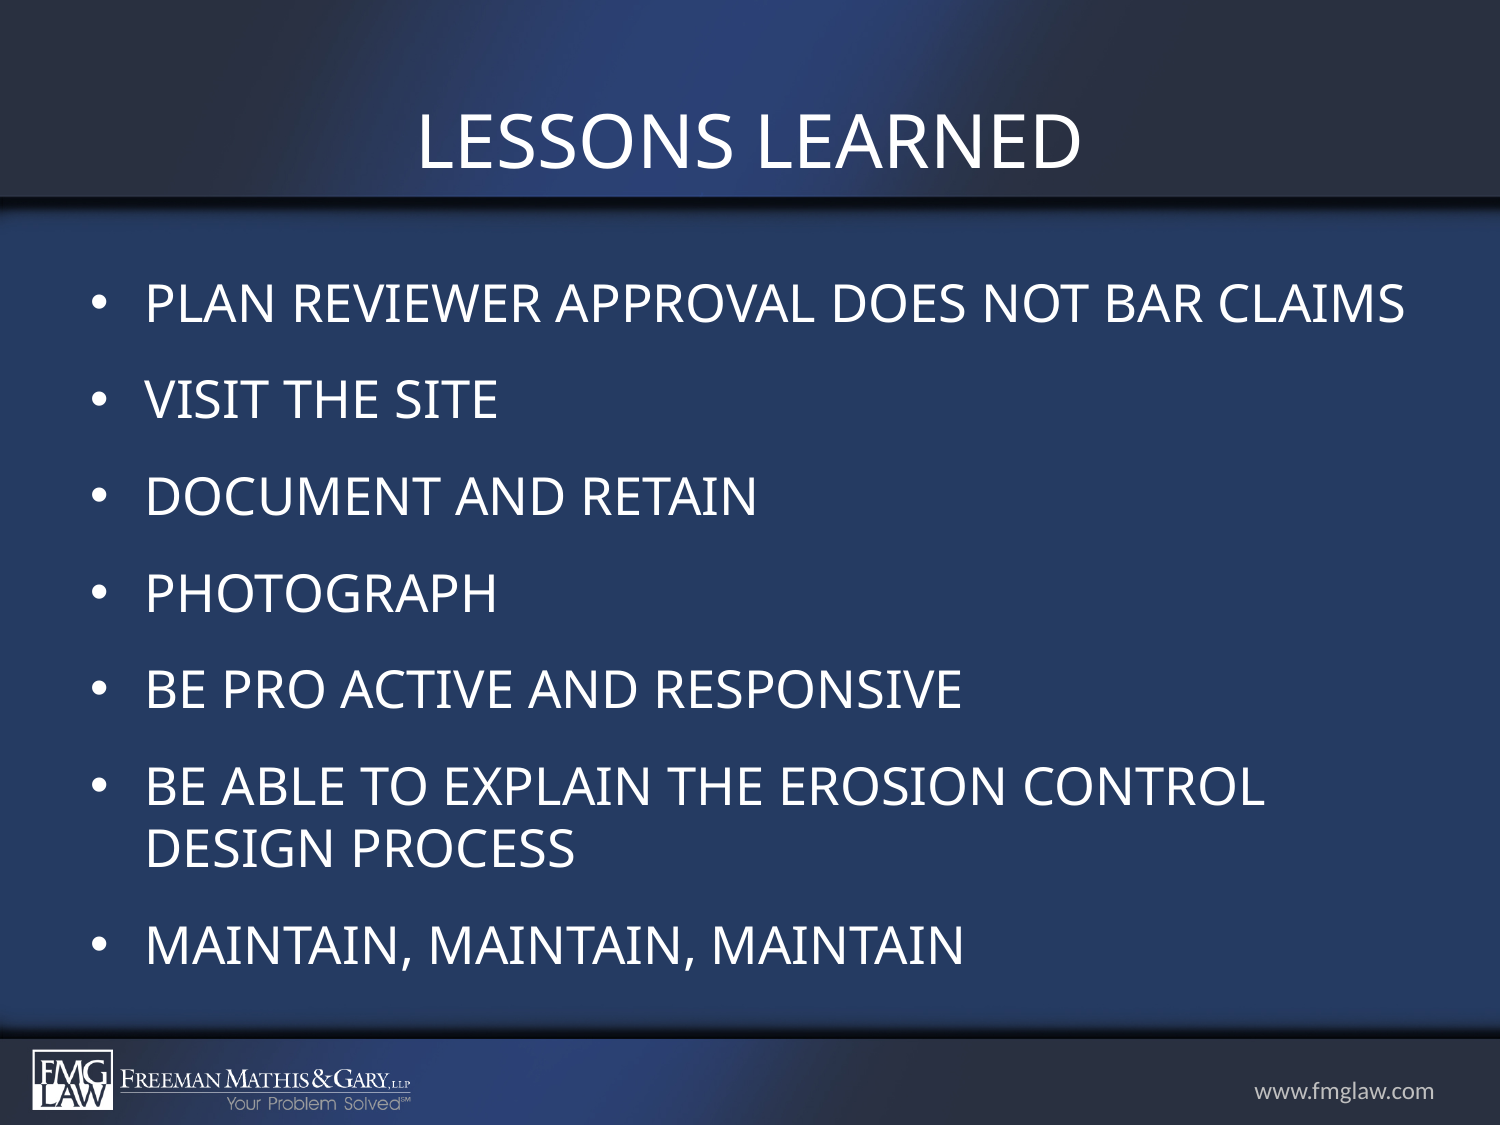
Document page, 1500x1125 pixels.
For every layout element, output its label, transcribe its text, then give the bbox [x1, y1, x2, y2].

title LESSONS LEARNED [75, 45, 1425, 233]
picture [0, 0, 1500, 1125]
list PLAN REVIEWER APPROVAL DOES NOT BAR CLAIMS VISIT THE SITE DOCUMENT AND RETAIN PHOTOGRAPH BE PRO ACTIVE AND RESPONSIVE BE ABLE TO EXPLAIN THE EROSION CONTROL DESIGN PROCESS MAINTAIN, MAINTAIN, MAINTAIN [75, 262, 1425, 1005]
